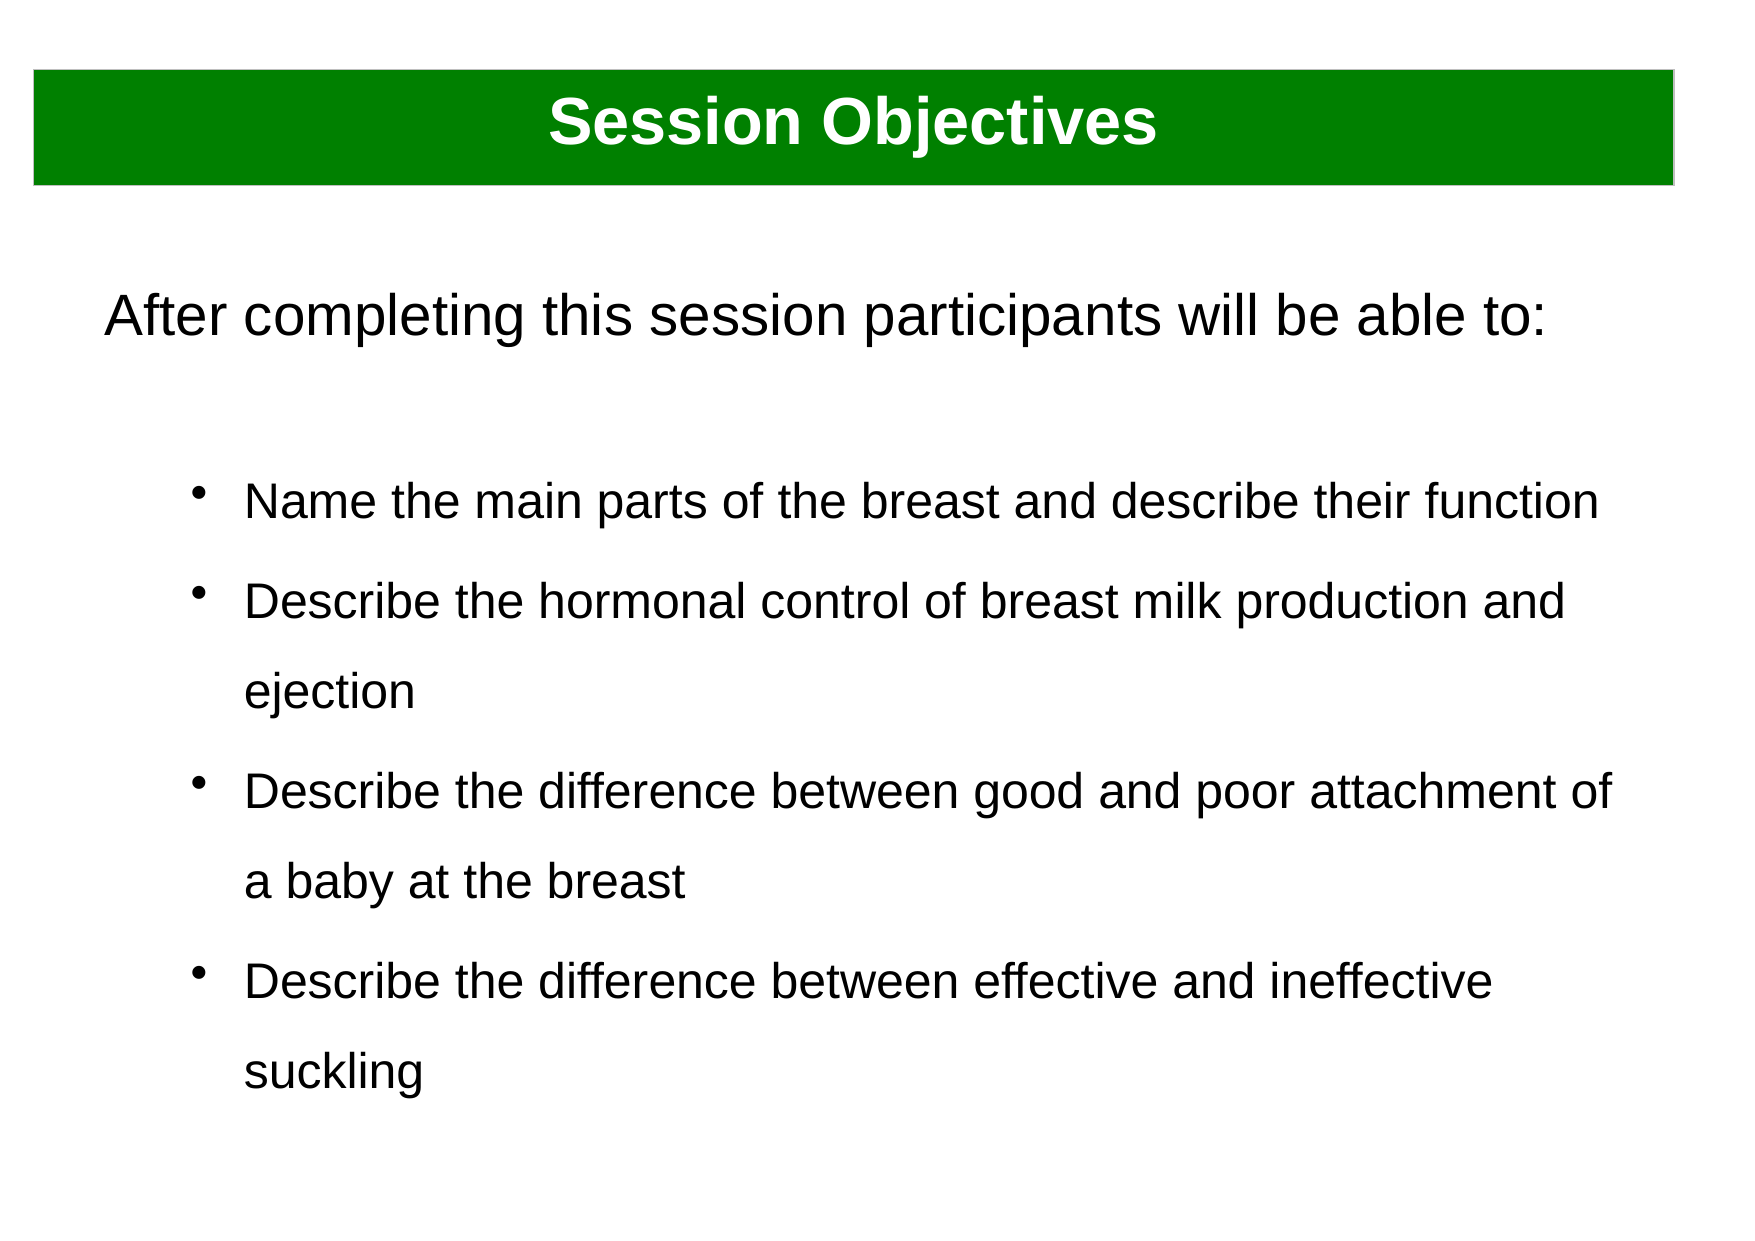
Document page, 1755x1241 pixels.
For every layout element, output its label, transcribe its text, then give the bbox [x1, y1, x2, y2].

list After completing this session participants will be able to: Name the main parts of the breast and describe their function Describe the hormonal control of breast milk production and ejection Describe the difference between good and poor attachment of a baby at the breast Describe the difference between effective and ineffective suckling [87, 268, 1667, 1179]
title Session Objectives [33, 69, 1675, 186]
